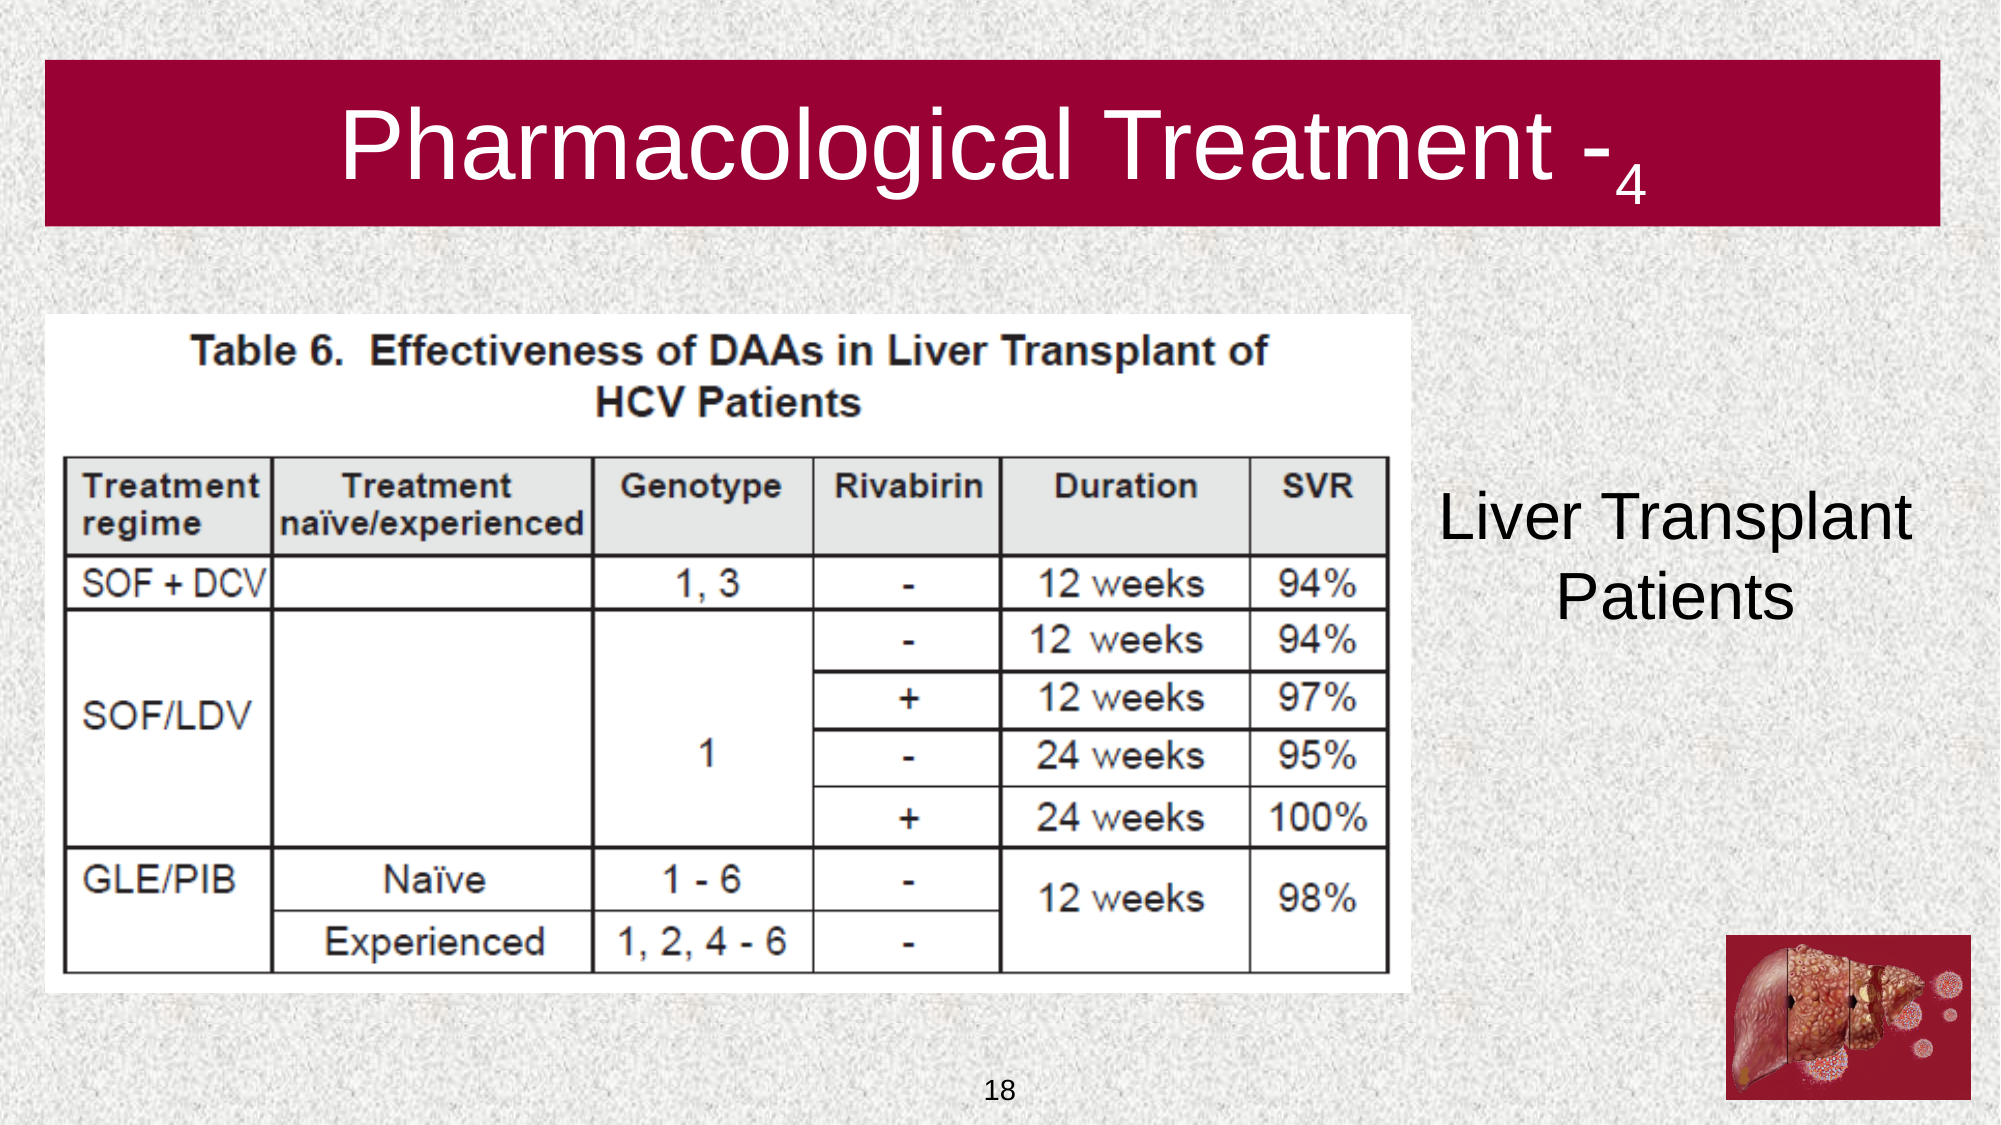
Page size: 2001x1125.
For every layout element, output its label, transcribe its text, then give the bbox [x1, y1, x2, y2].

text_box Pharmacological Treatment -4 [45, 59, 1941, 227]
slide_number 18 [766, 1059, 1234, 1119]
picture [0, 0, 2001, 1125]
text_box Liver Transplant Patients [1415, 465, 1942, 654]
